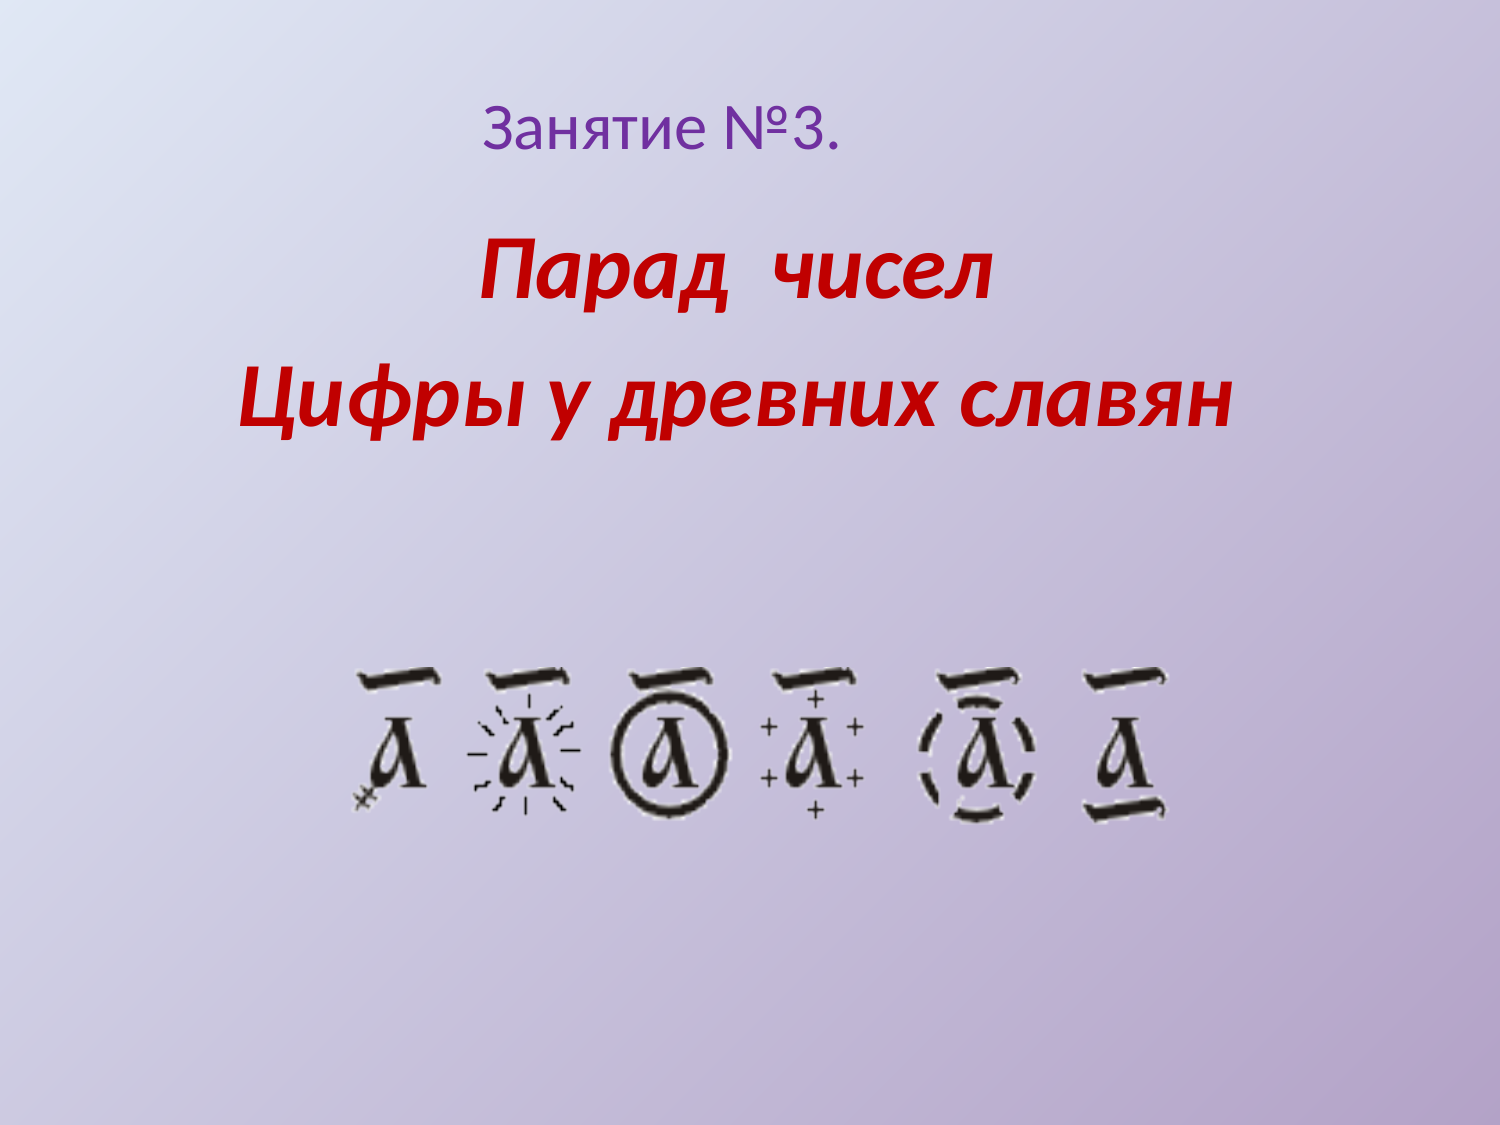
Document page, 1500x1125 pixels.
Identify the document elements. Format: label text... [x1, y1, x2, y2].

picture [339, 667, 1184, 830]
subtitle Парад чисел Цифры у древних славян [82, 199, 1390, 516]
title Занятие №3. [304, 35, 1020, 199]
